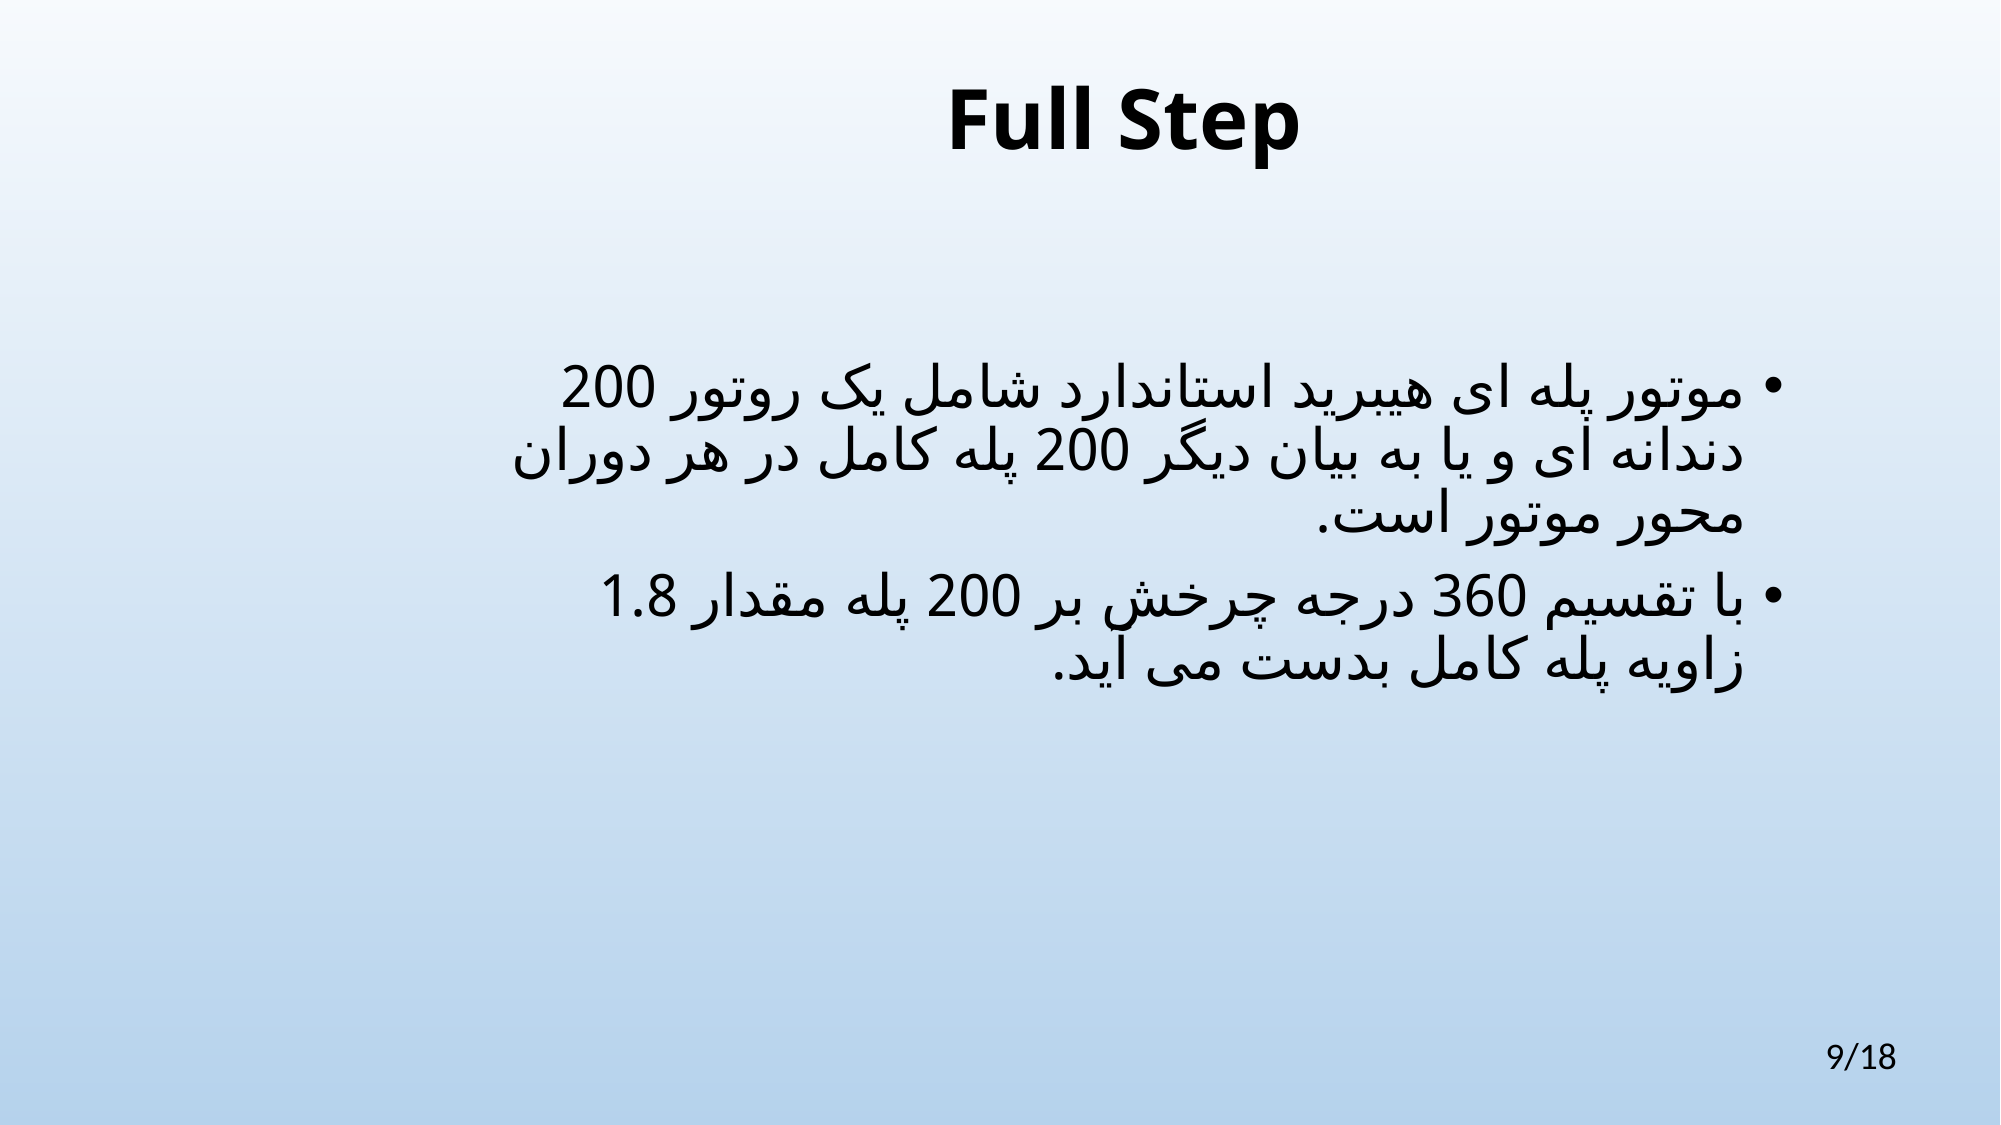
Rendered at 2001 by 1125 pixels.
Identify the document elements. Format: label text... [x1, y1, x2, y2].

text_box موتور پله ای هیبرید استاندارد شامل یک روتور 200 دندانه ای و یا به بیان دیگر 200 پله کامل در هر دوران محور موتور است. با تقسیم 360 درجه چرخش بر 200 پله مقدار 1.8 زاویه پله کامل بدست می آید. [448, 349, 1799, 1025]
text_box 9/18 [1810, 1024, 2000, 1085]
text_box Full Step [448, 70, 1799, 298]
